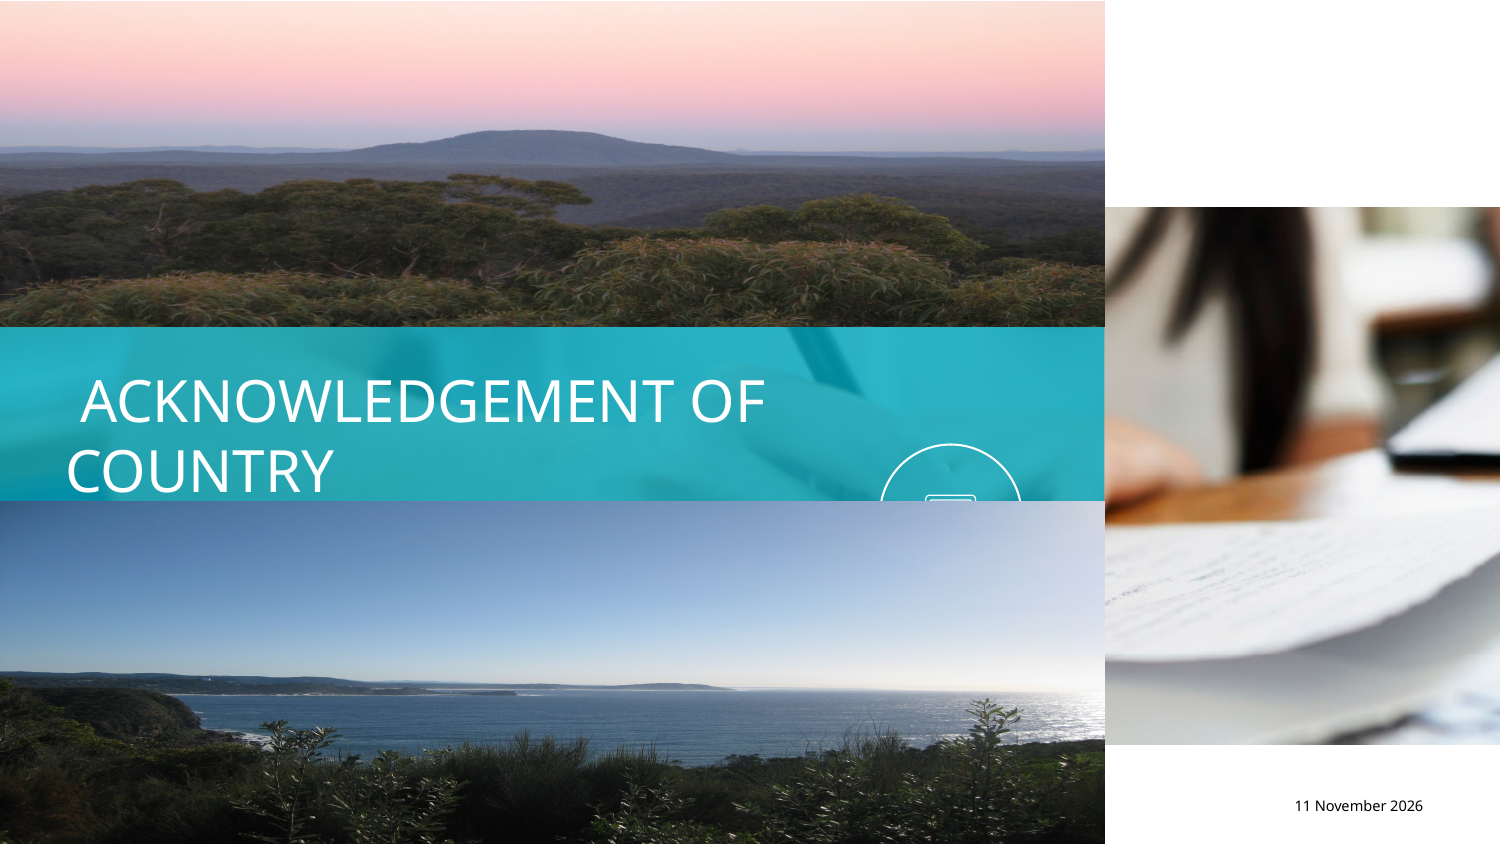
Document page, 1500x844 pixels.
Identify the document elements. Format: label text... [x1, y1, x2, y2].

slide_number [1151, 779, 1424, 824]
title acknowledgement of country [64, 335, 782, 499]
picture [0, 1, 1500, 844]
